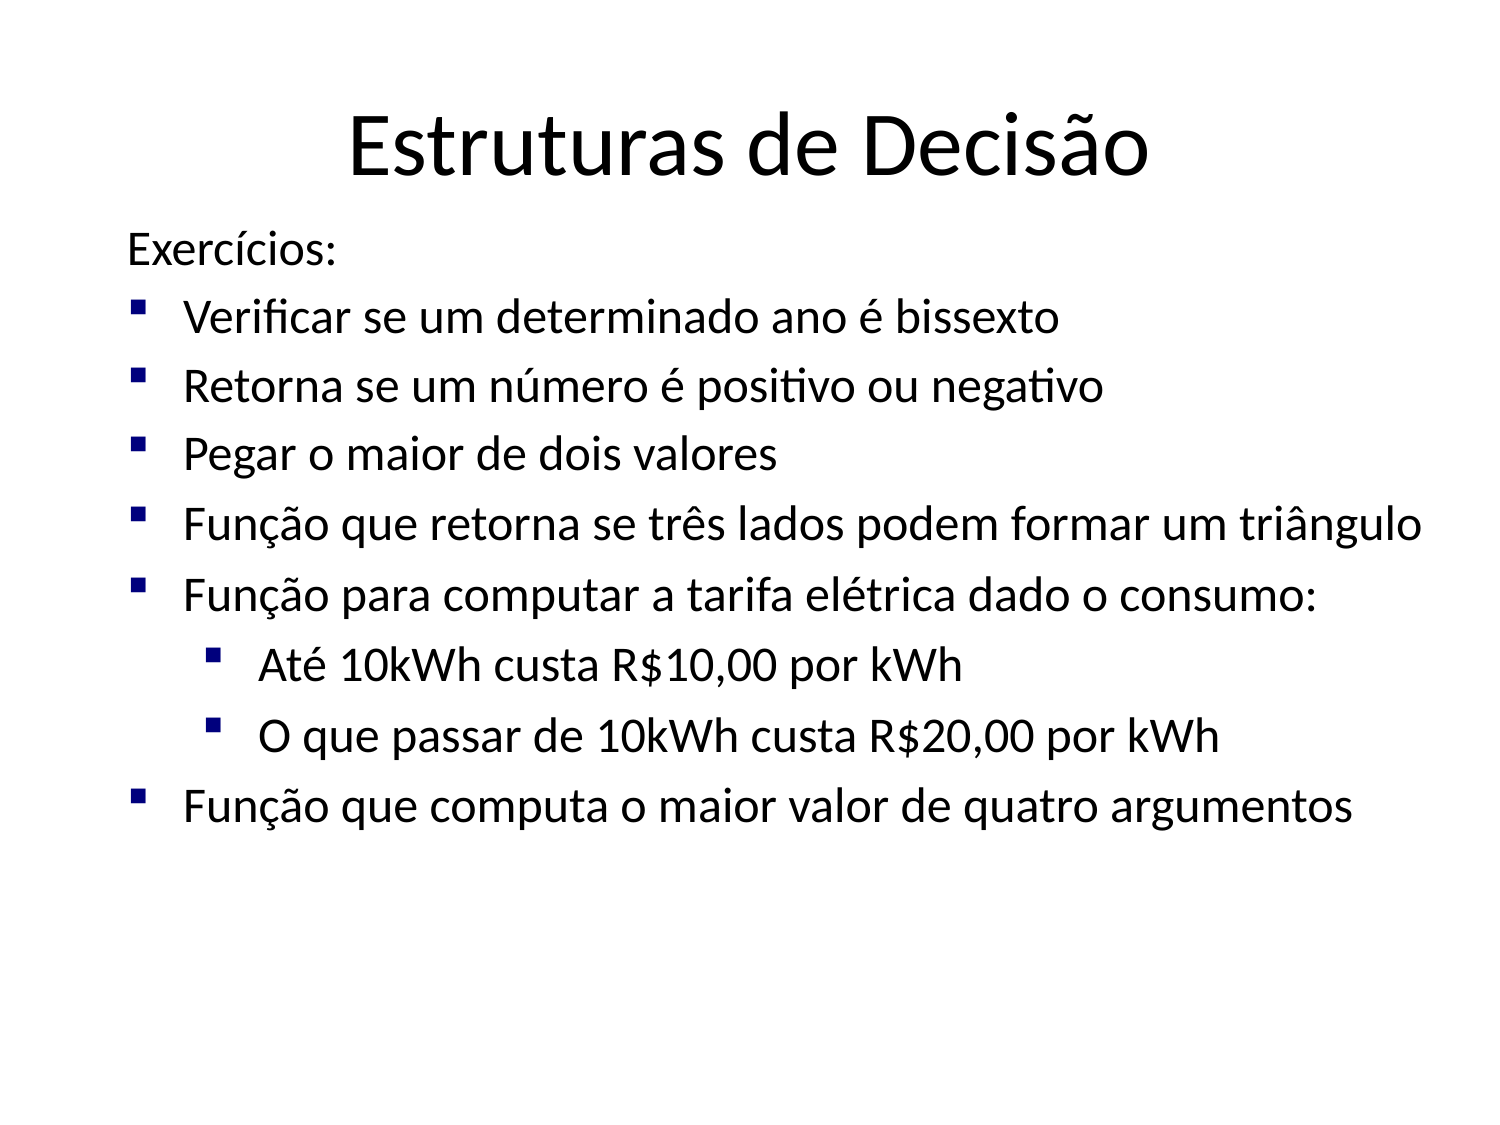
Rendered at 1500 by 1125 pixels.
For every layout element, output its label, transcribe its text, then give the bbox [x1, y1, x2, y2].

text_box Exercícios: Verificar se um determinado ano é bissexto Retorna se um número é positivo ou negativo Pegar o maior de dois valores Função que retorna se três lados podem formar um triângulo Função para computar a tarifa elétrica dado o consumo: Até 10kWh custa R$10,00 por kWh O que passar de 10kWh custa R$20,00 por kWh Função que computa o maior valor de quatro argumentos [112, 208, 1500, 840]
title Estruturas de Decisão [75, 45, 1425, 233]
